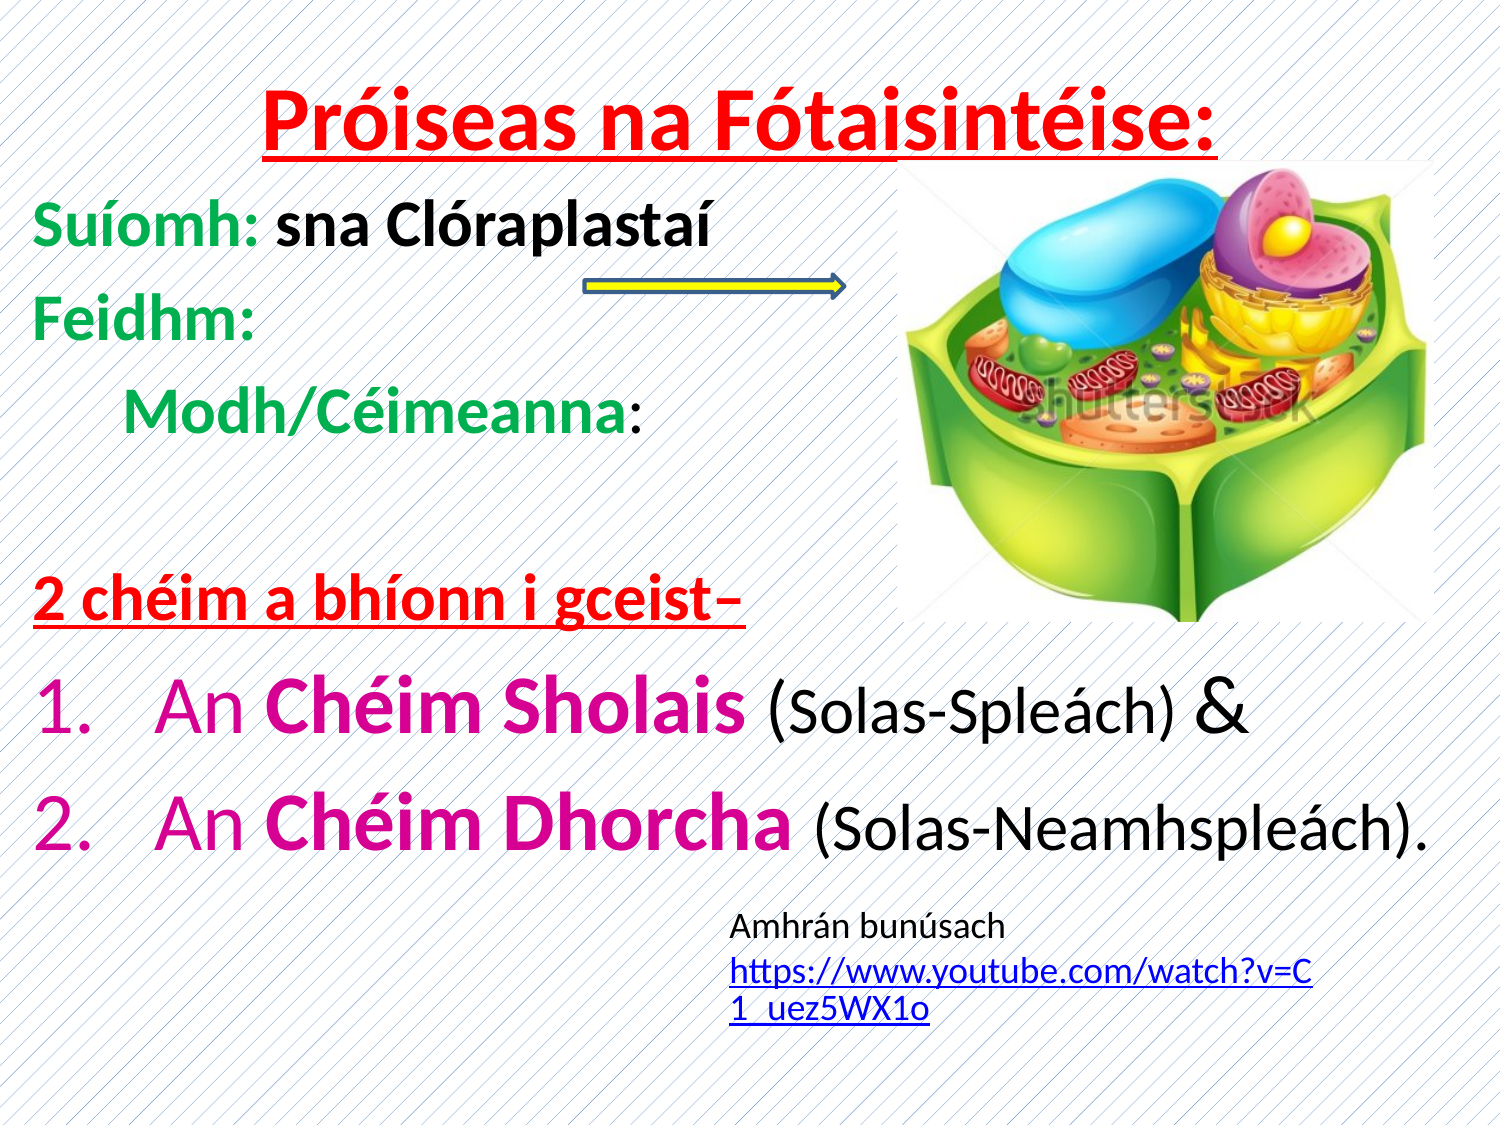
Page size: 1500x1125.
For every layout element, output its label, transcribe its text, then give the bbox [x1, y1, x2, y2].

footer [512, 1042, 988, 1103]
list Suíomh: sna Clóraplastaí Feidhm: Modh/Céimeanna: 2 chéim a bhíonn i gceist– An Chéim Sholais (Solas-Spleách) & An Chéim Dhorcha (Solas-Neamhspleách). [17, 172, 1483, 1094]
title Próiseas na Fótaisintéise: [64, 30, 1415, 172]
text_box Amhrán bunúsach https://www.youtube.com/watch?v=C1_uez5WX1o [714, 893, 1329, 1043]
picture [897, 160, 1435, 622]
text_box [582, 272, 847, 300]
